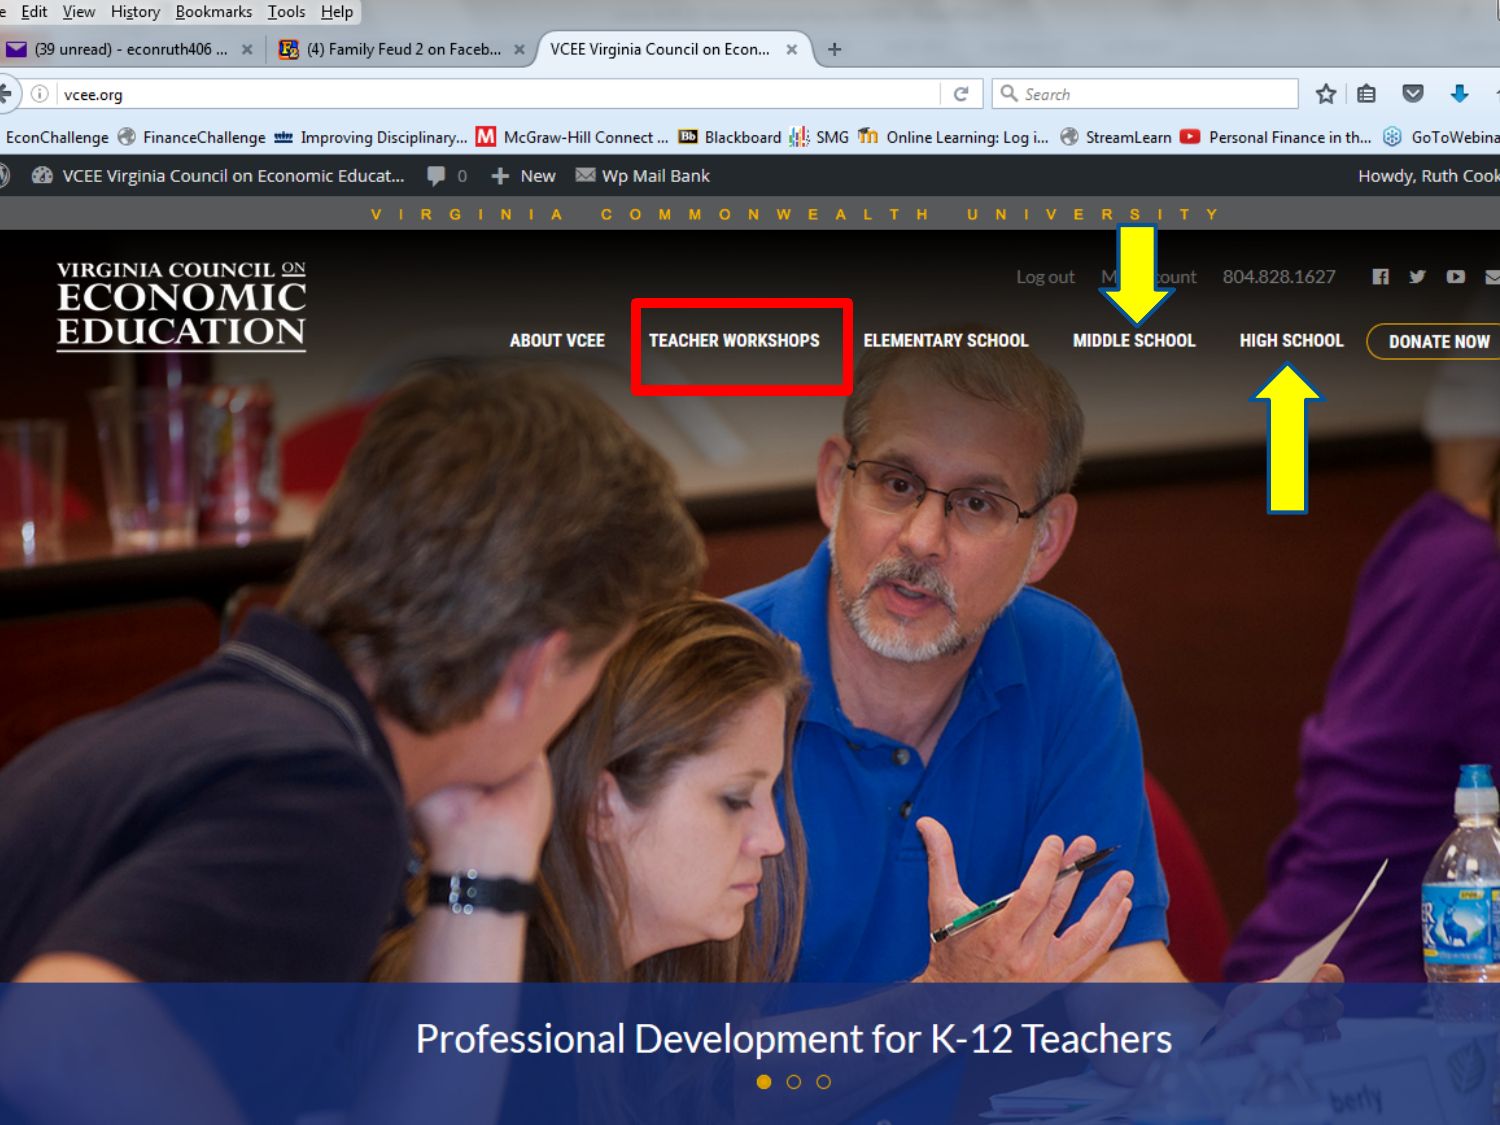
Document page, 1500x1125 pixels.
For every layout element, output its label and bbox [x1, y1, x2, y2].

list [0, 0, 1500, 1125]
